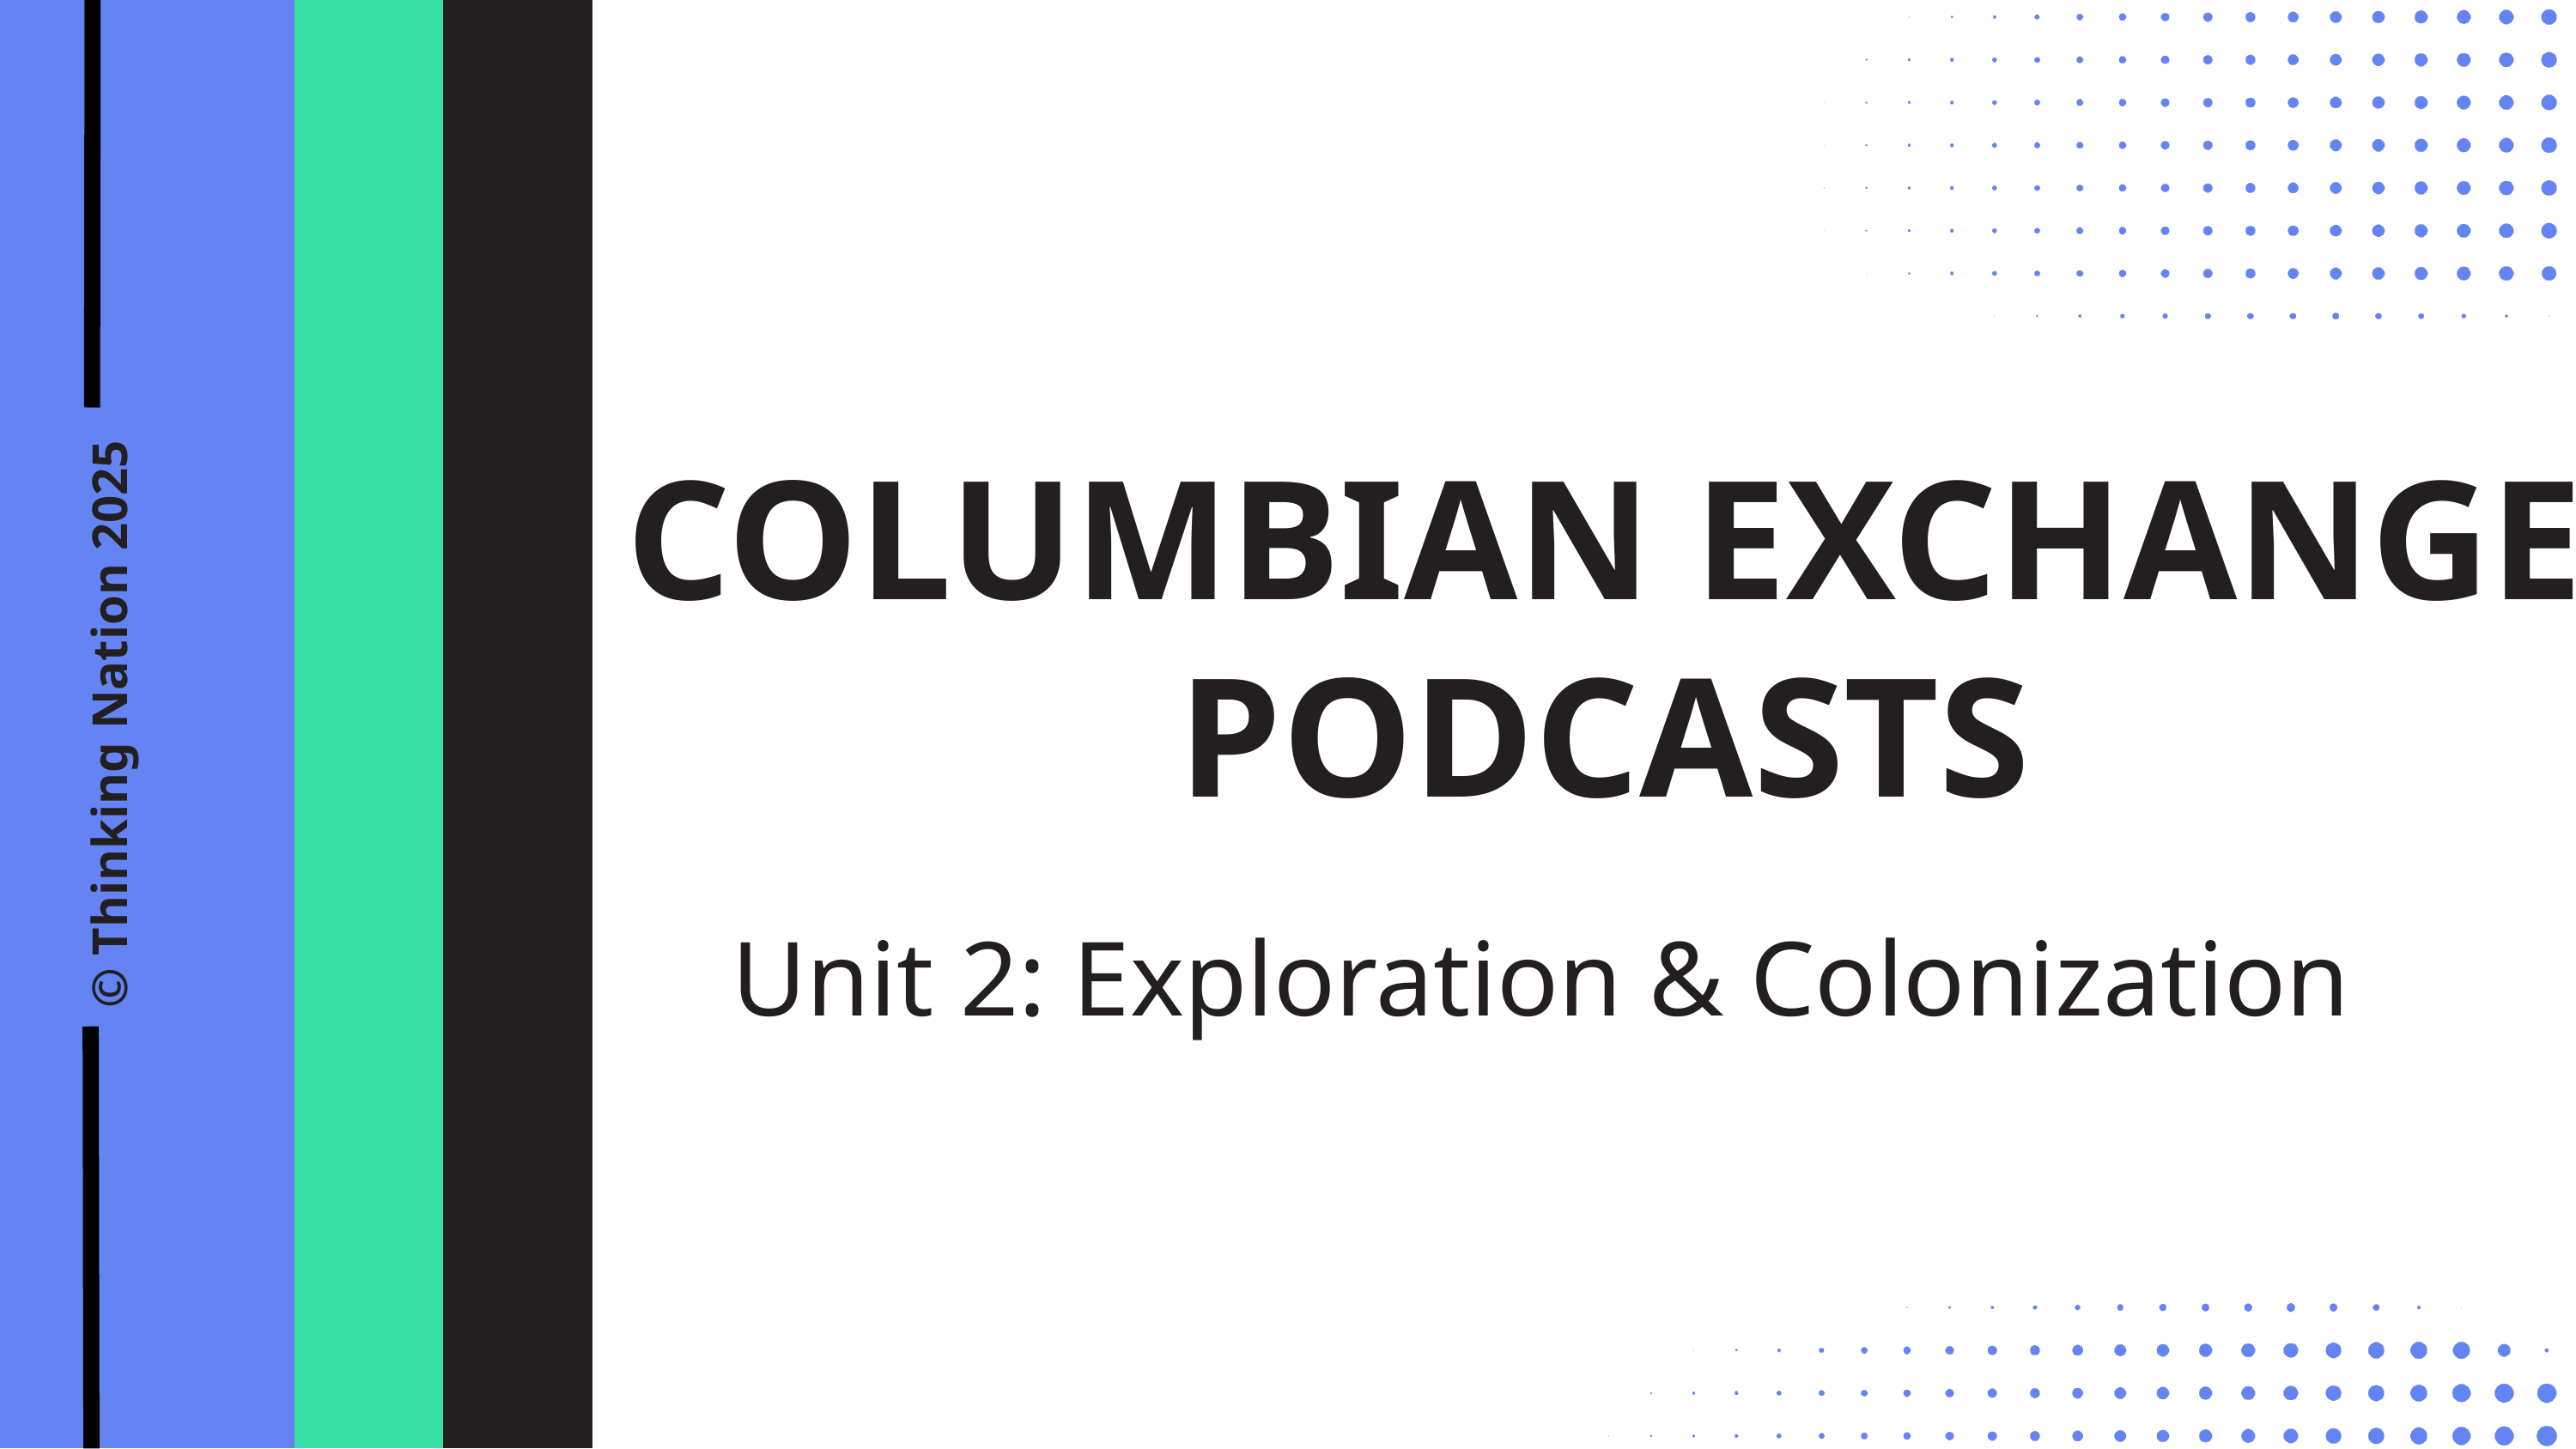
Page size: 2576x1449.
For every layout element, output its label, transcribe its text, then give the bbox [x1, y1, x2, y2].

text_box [0, 0, 593, 1449]
text_box Unit 2: Exploration & Colonization [653, 864, 2432, 1036]
text_box [1565, 1303, 2576, 1449]
text_box COLUMBIAN EXCHANGE PODCASTS [613, 434, 2576, 830]
text_box [1781, 0, 2576, 319]
